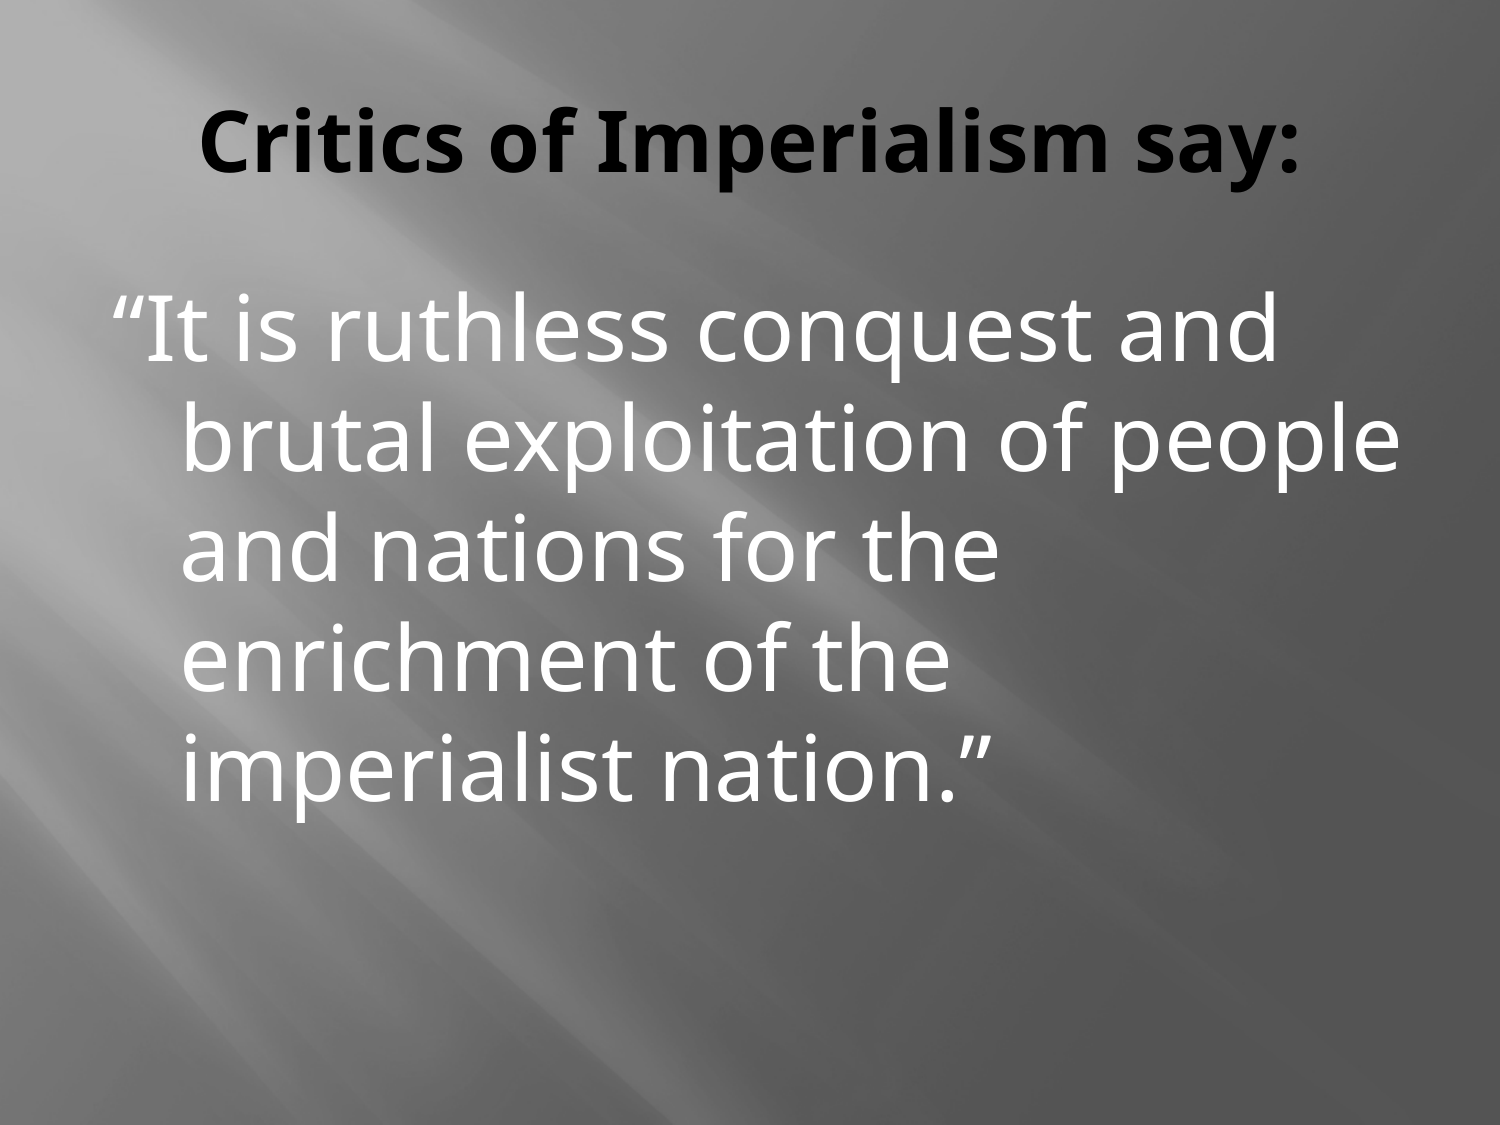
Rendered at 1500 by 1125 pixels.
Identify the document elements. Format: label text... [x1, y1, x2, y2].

title Critics of Imperialism say: [75, 45, 1425, 233]
list “It is ruthless conquest and brutal exploitation of people and nations for the enrichment of the imperialist nation.” [75, 262, 1425, 1035]
